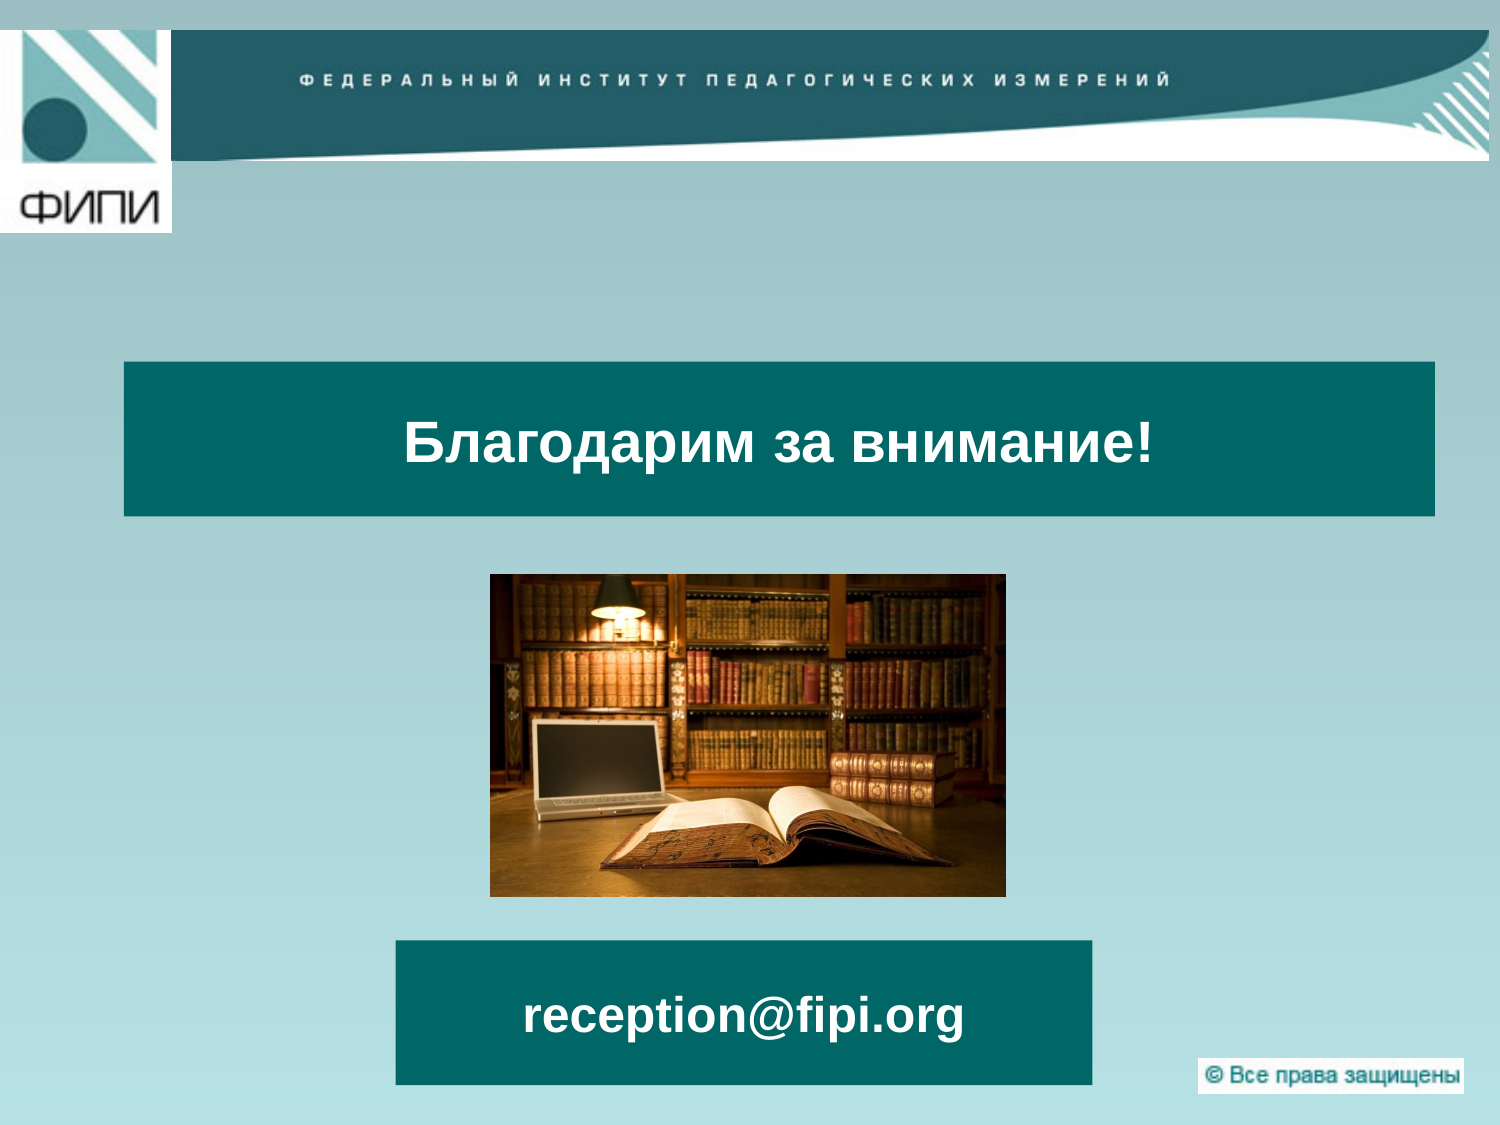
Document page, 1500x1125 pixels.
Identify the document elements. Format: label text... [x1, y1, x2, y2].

picture [489, 574, 1006, 897]
text_box Благодарим за внимание! [123, 361, 1435, 517]
picture [0, 30, 1489, 233]
picture [1198, 1058, 1464, 1094]
text_box reception@fipi.org [395, 940, 1093, 1086]
